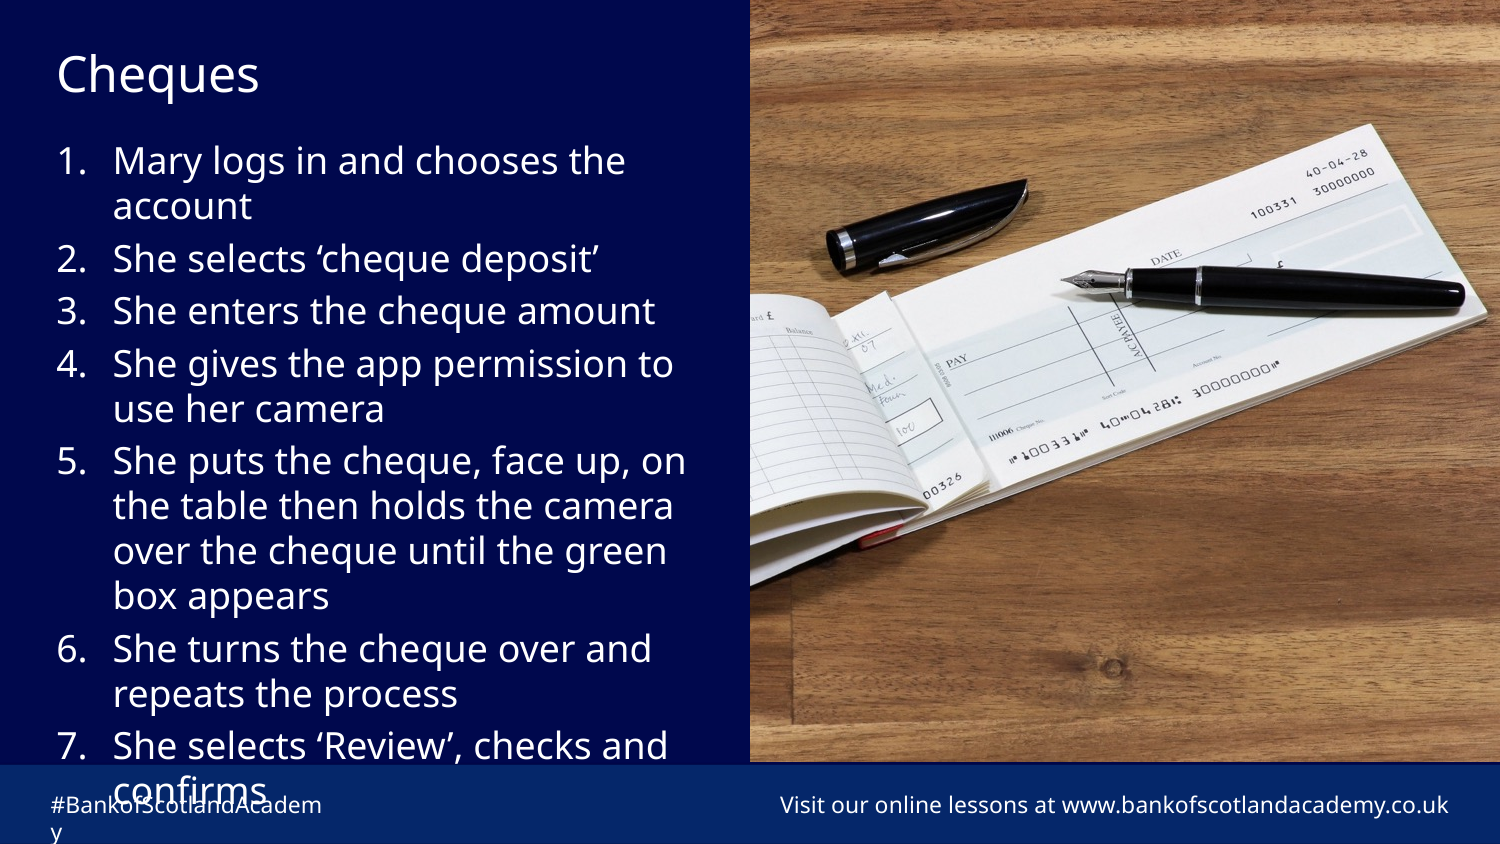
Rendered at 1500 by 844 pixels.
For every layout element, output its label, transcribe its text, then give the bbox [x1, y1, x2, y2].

list Mary logs in and chooses the account She selects ‘cheque deposit’ She enters the cheque amount She gives the app permission to use her camera She puts the cheque, face up, on the table then holds the camera over the cheque until the green box appears She turns the cheque over and repeats the process She selects ‘Review’, checks and confirms [41, 129, 744, 745]
title Cheques [41, 41, 721, 112]
picture [749, 0, 1500, 763]
